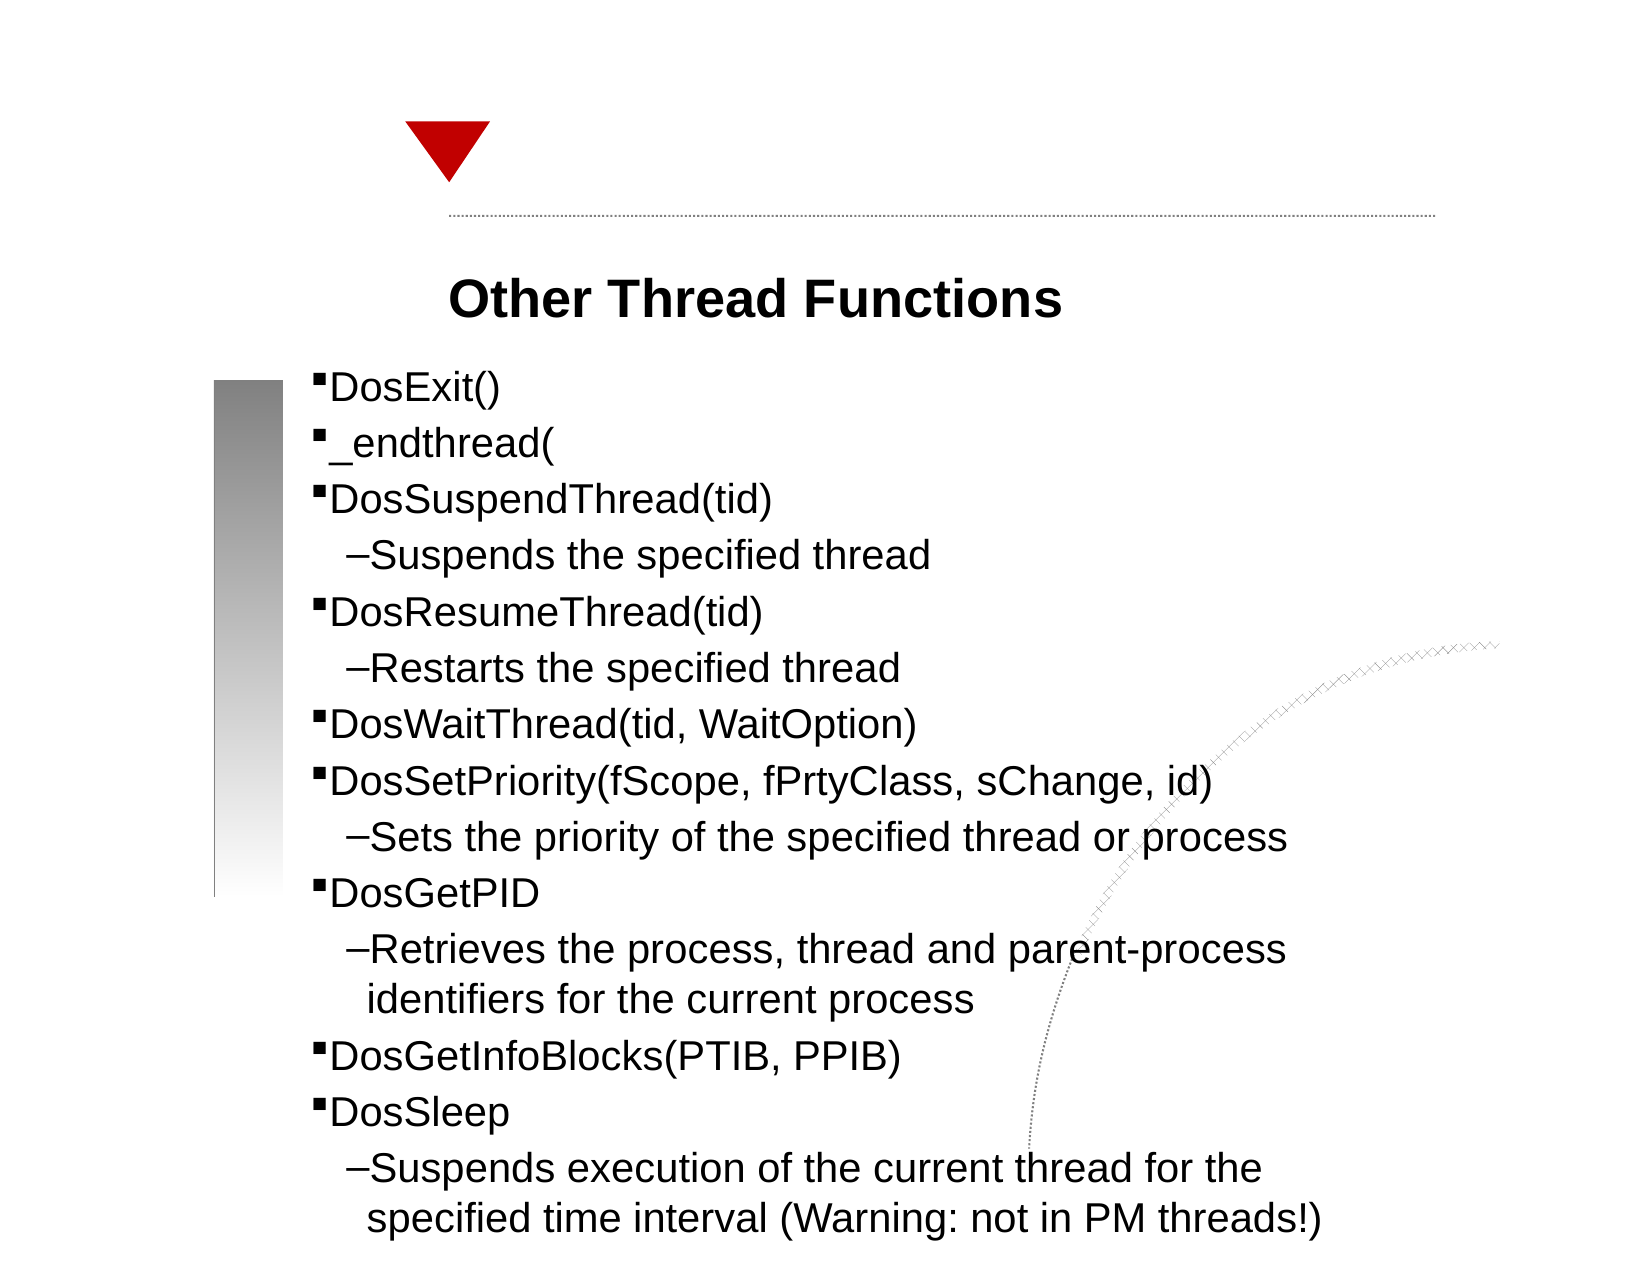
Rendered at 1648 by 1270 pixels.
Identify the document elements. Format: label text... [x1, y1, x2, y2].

text_box Other Thread Functions [448, 263, 1439, 329]
text_box DosExit() _endthread( DosSuspendThread(tid) Suspends the specified thread DosResumeThread(tid) Restarts the specified thread DosWaitThread(tid, WaitOption) DosSetPriority(fScope, fPrtyClass, sChange, id) Sets the priority of the specified thread or process DosGetPID Retrieves the process, thread and parent-process identifiers for the current process DosGetInfoBlocks(PTIB, PPIB) DosSleep Suspends execution of the current thread for the specified time interval (Warning: not in PM threads!) [310, 359, 1434, 1242]
